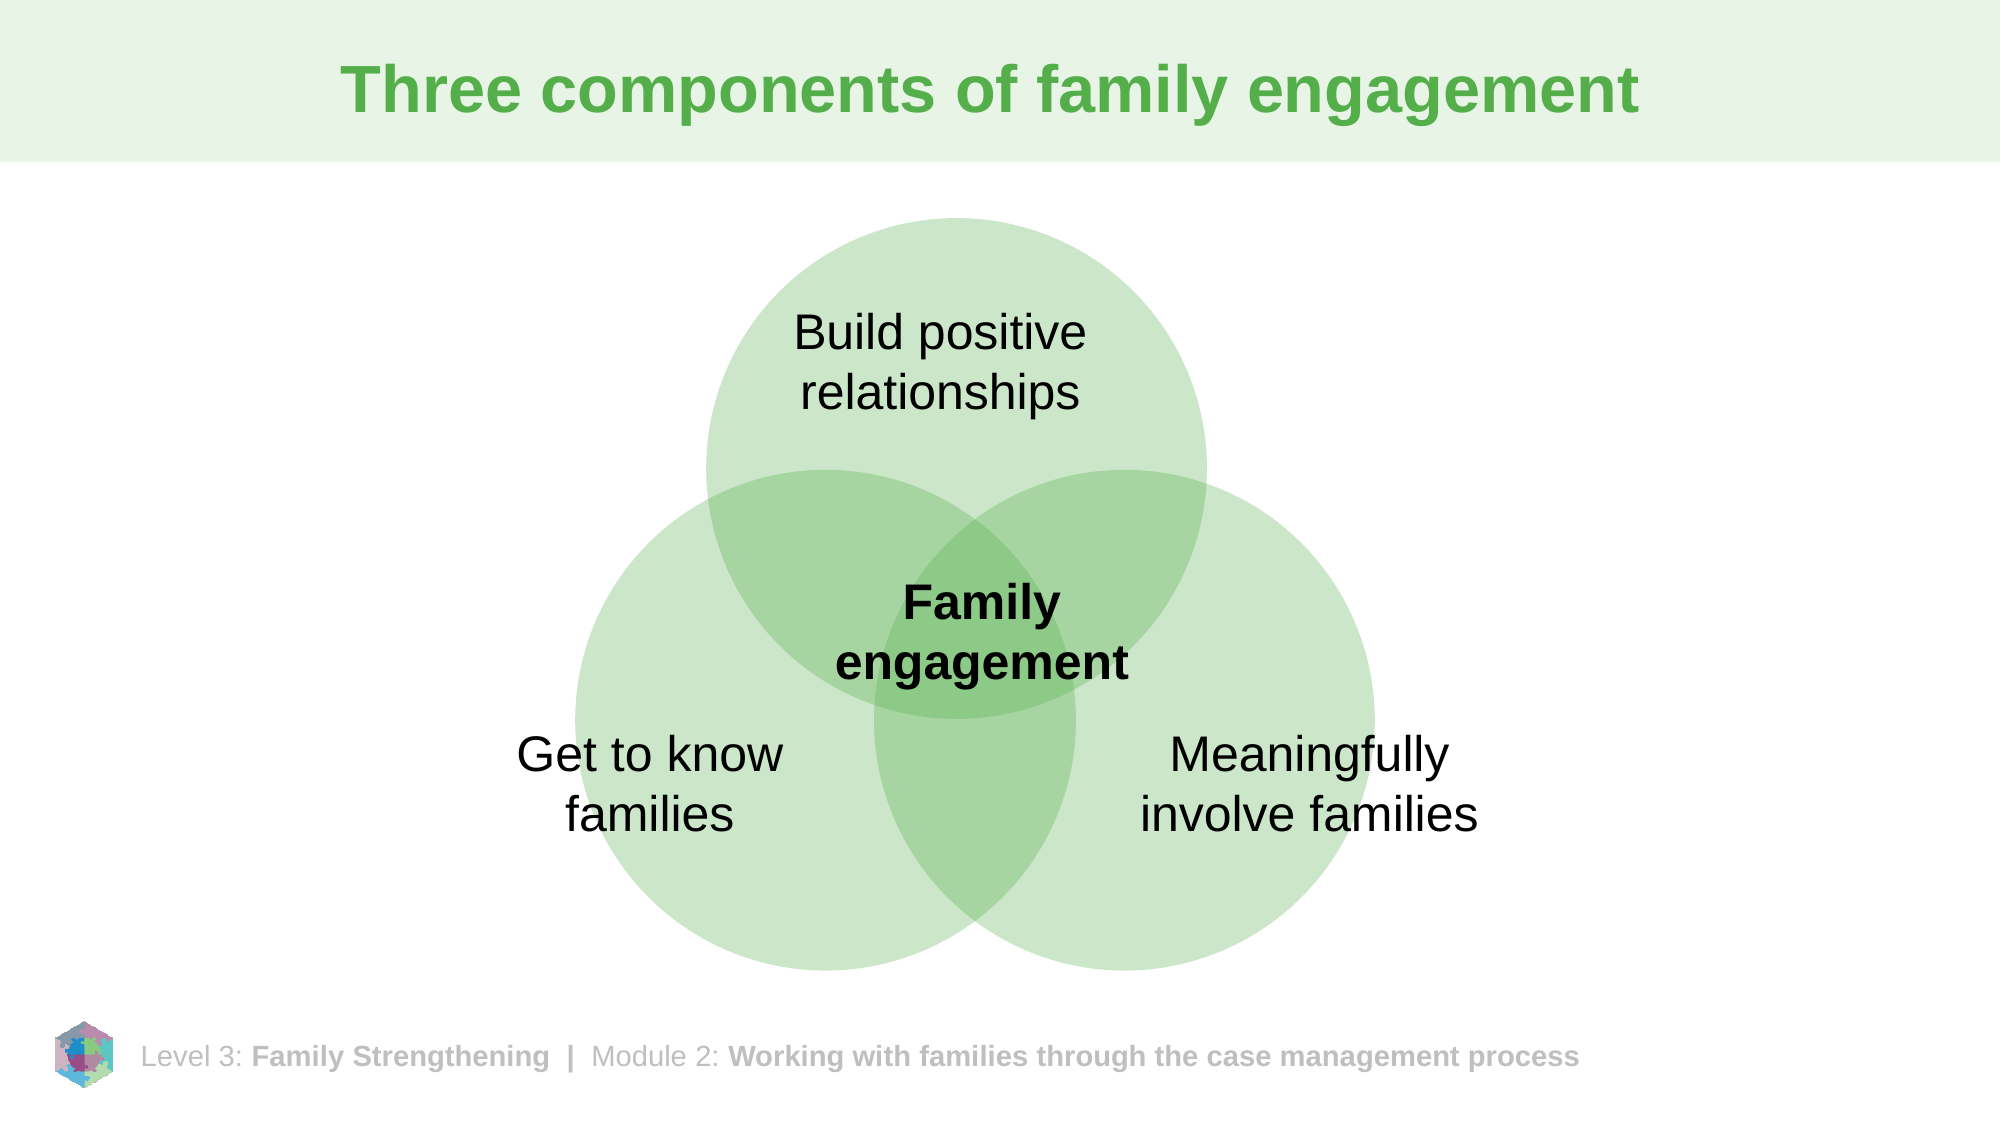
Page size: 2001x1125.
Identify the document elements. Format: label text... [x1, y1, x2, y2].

text_box Meaningfully involve families [1321, 714, 1528, 850]
title Three components of family engagement [137, 19, 1863, 163]
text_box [554, 246, 1321, 1048]
text_box Get to know families [476, 714, 554, 850]
picture [55, 1021, 113, 1088]
